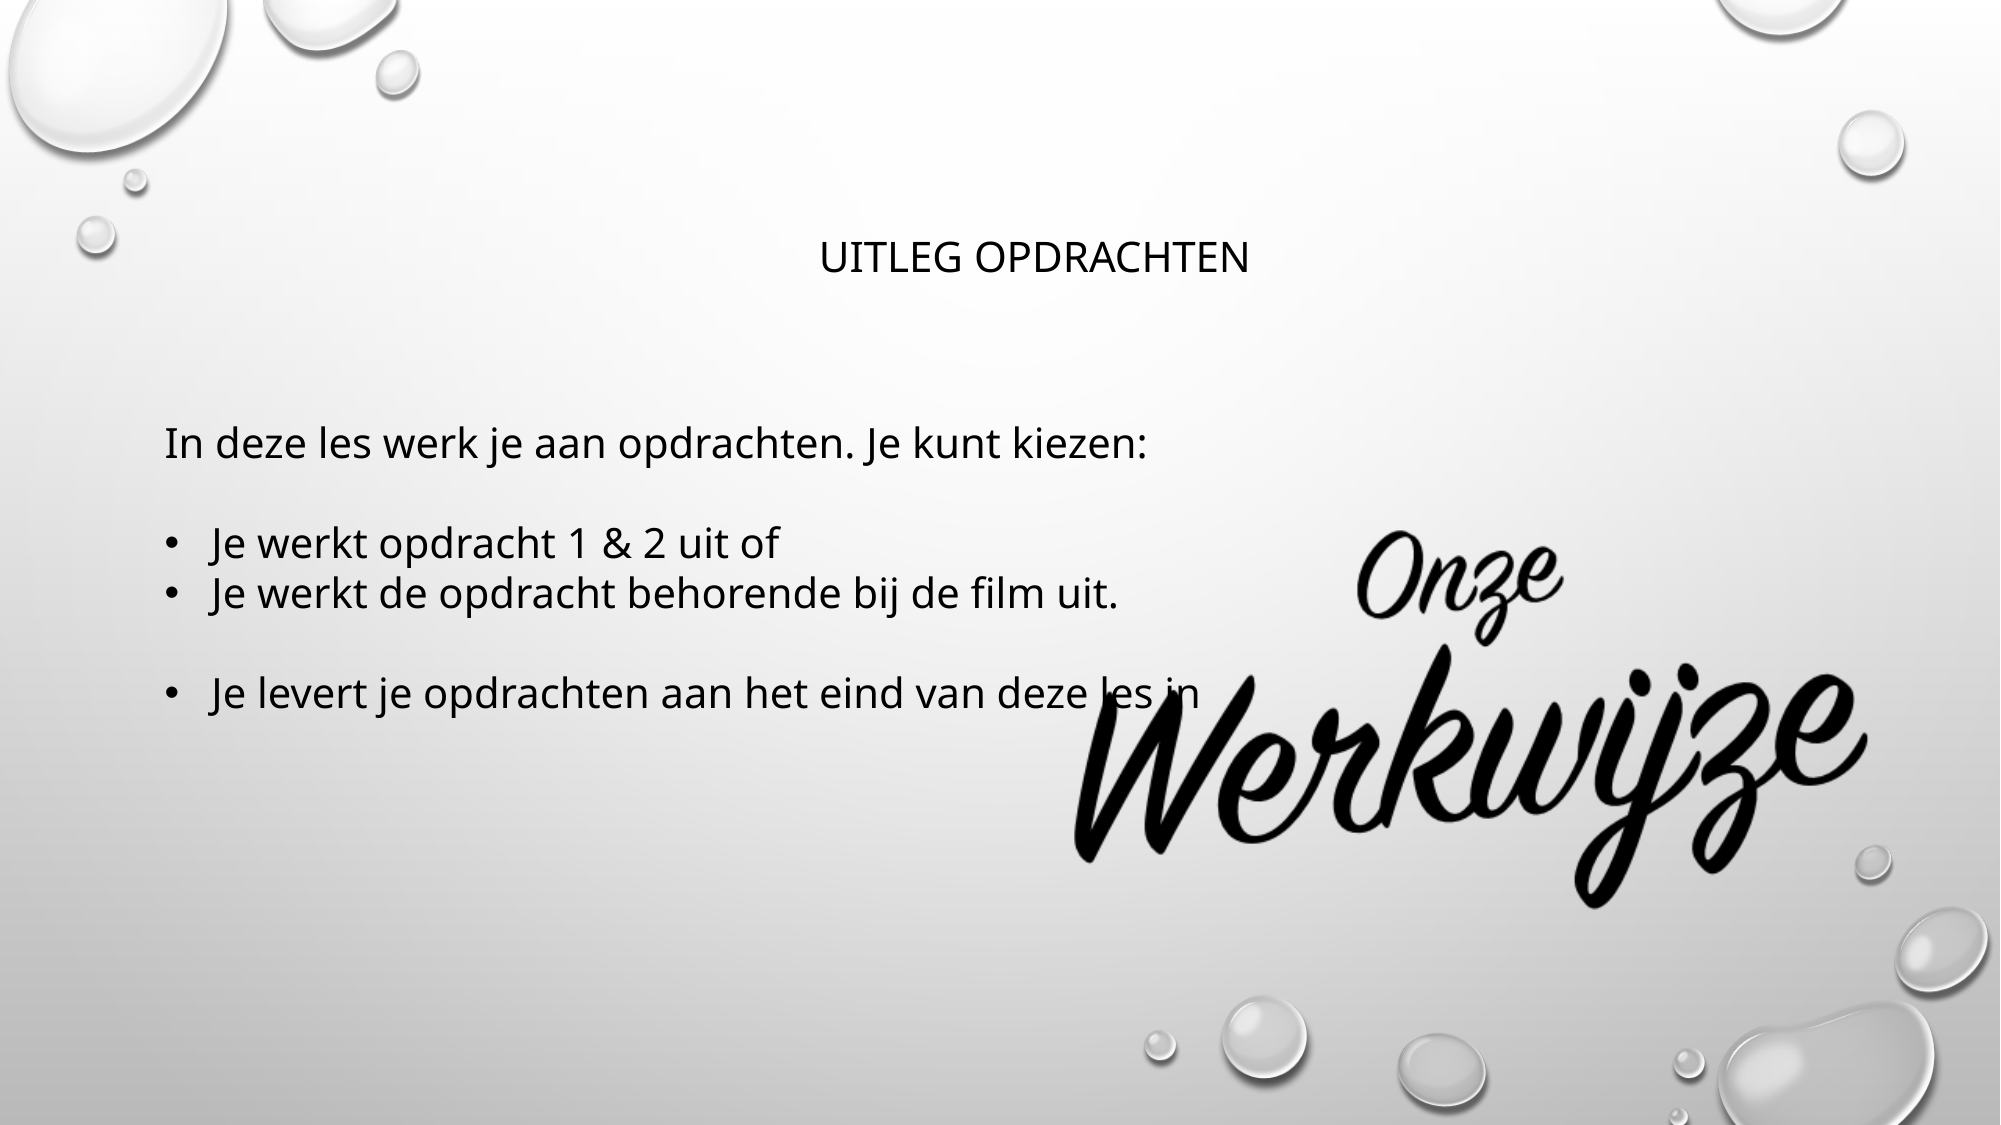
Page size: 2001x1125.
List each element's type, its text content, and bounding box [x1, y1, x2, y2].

title Uitleg opdrachten [219, 137, 1851, 290]
picture [0, 0, 2000, 1125]
text_box In deze les werk je aan opdrachten. Je kunt kiezen: Je werkt opdracht 1 & 2 uit of Je werkt de opdracht behorende bij de film uit. Je levert je opdrachten aan het eind van deze les in [149, 409, 1754, 770]
